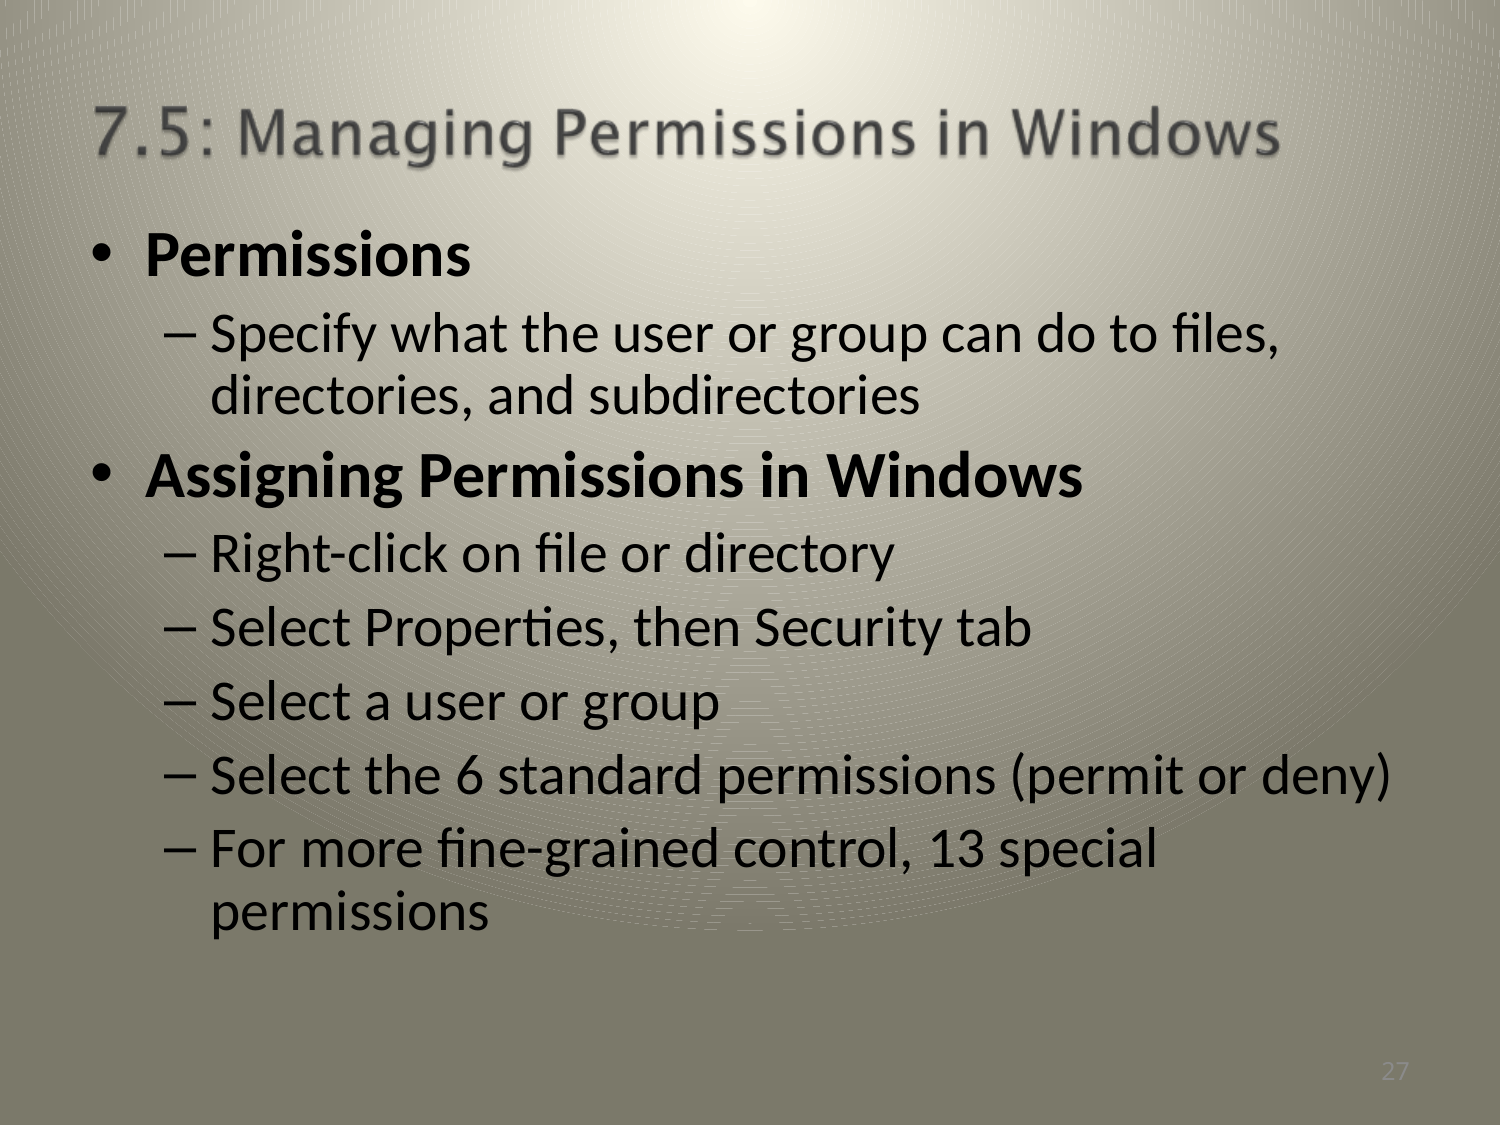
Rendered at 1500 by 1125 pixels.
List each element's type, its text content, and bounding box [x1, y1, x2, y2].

list Permissions Specify what the user or group can do to files, directories, and subdirectories Assigning Permissions in Windows Right-click on file or directory Select Properties, then Security tab Select a user or group Select the 6 standard permissions (permit or deny) For more fine-grained control, 13 special permissions [75, 242, 1425, 955]
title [43, 43, 1427, 235]
slide_number 27 [1074, 1042, 1425, 1103]
